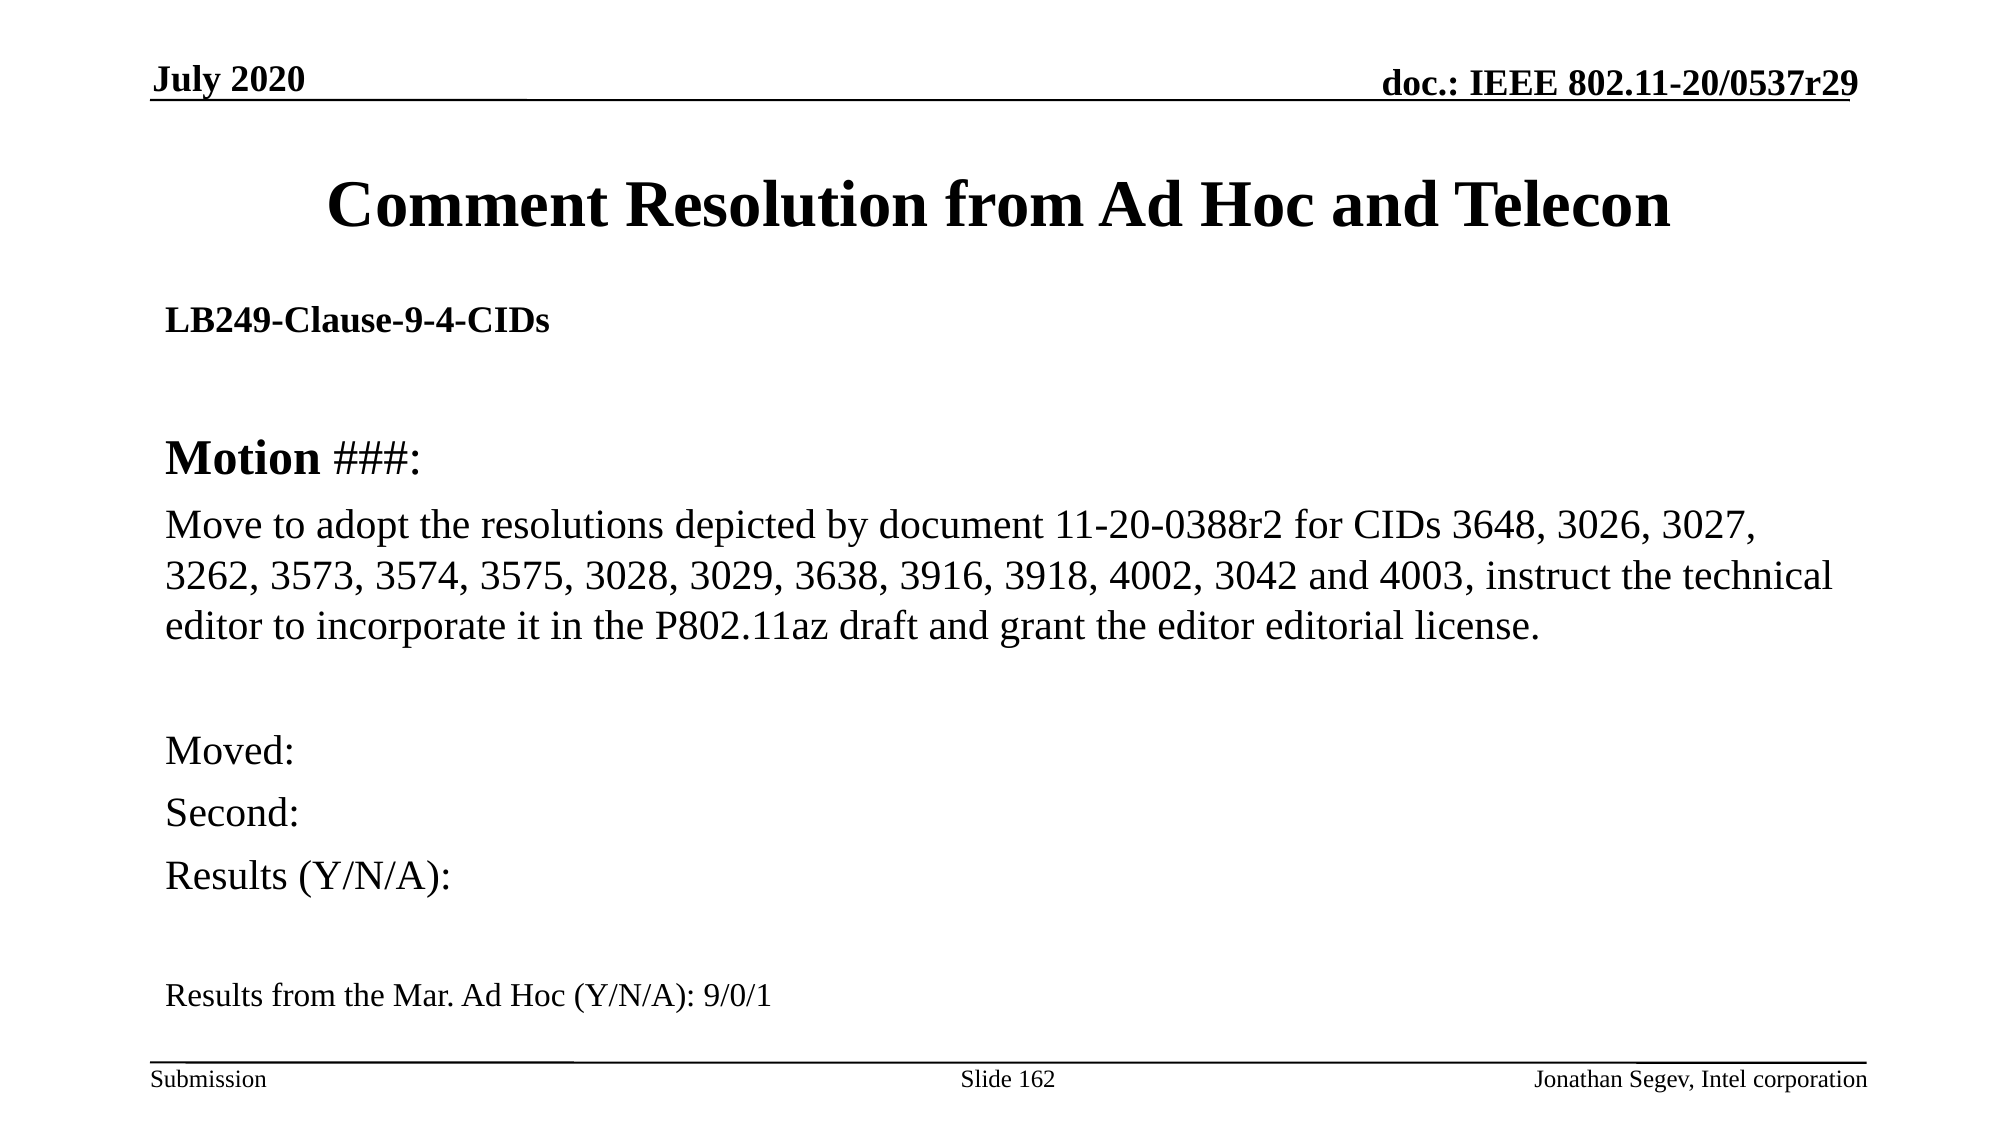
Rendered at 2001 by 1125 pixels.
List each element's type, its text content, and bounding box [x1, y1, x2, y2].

title Comment Resolution from Ad Hoc and Telecon [149, 112, 1850, 286]
footer Jonathan Segev, Intel corporation [1171, 1061, 1869, 1093]
list LB249-Clause-9-4-CIDs Motion ###: Move to adopt the resolutions depicted by document 11-20-0388r2 for CIDs 3648, 3026, 3027, 3262, 3573, 3574, 3575, 3028, 3029, 3638, 3916, 3918, 4002, 3042 and 4003, instruct the technical editor to incorporate it in the P802.11az draft and grant the editor editorial license. Moved: Second: Results (Y/N/A): Results from the Mar. Ad Hoc (Y/N/A): 9/0/1 [149, 286, 1850, 1000]
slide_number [152, 54, 563, 100]
slide_number Slide 162 [950, 1061, 1067, 1123]
